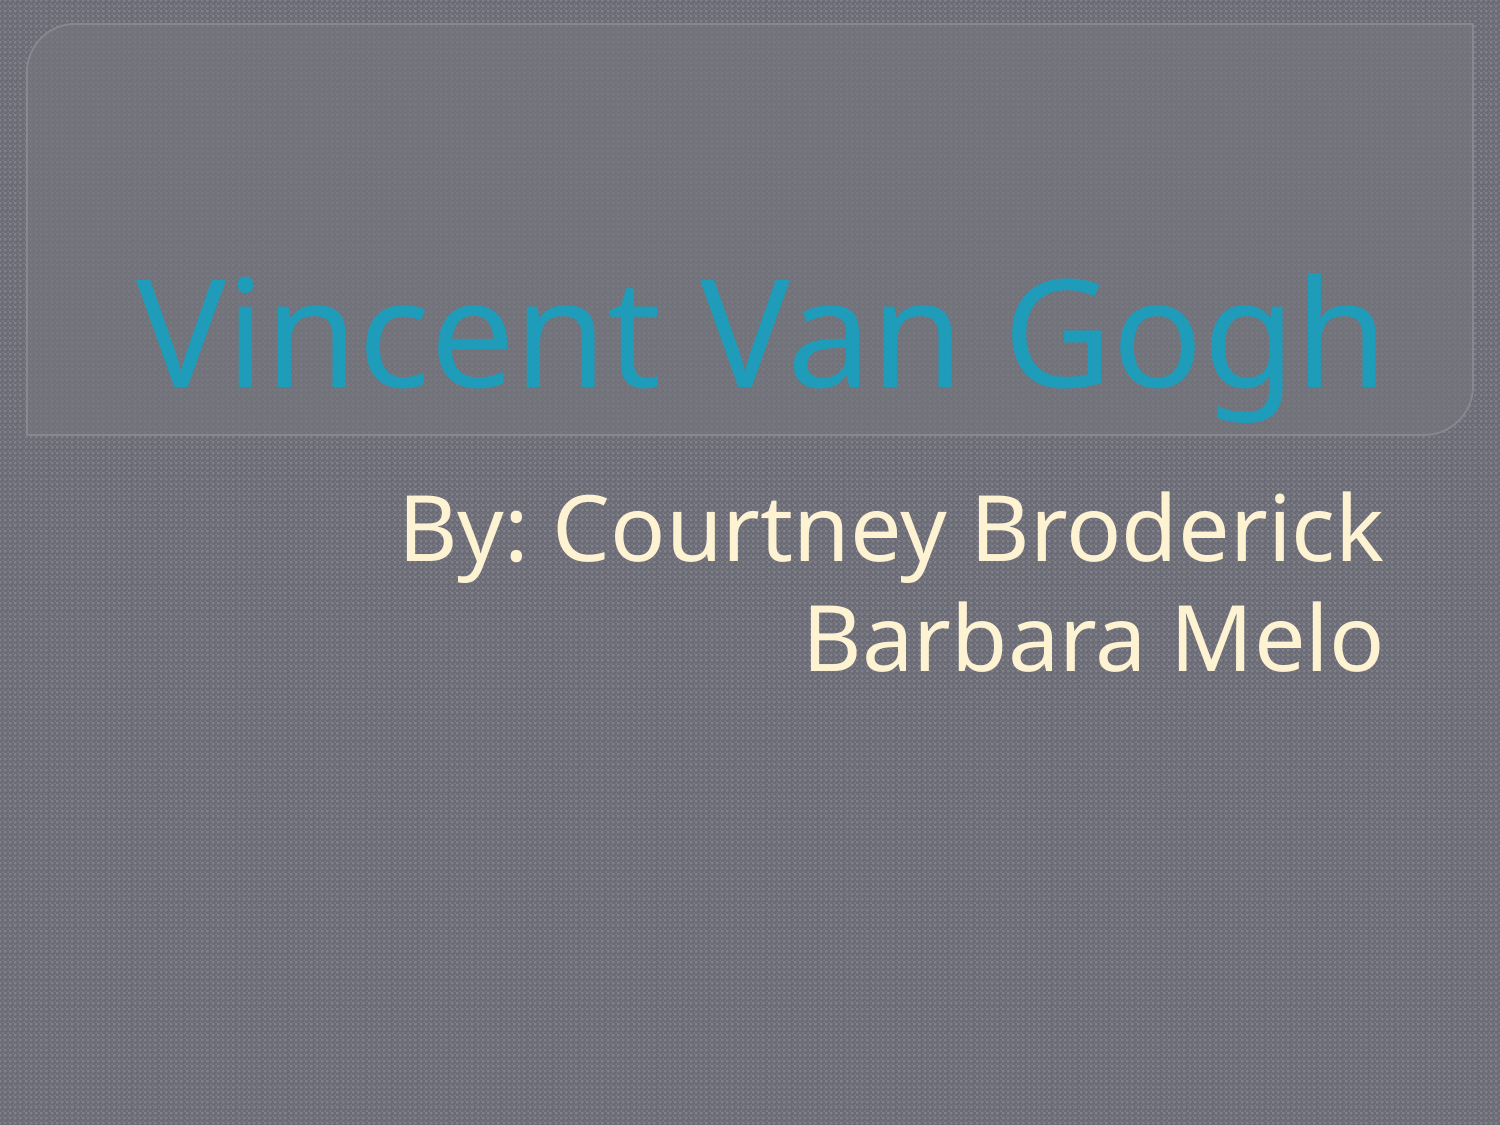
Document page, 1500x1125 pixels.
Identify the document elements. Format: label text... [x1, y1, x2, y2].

subtitle By: Courtney Broderick Barbara Melo [350, 462, 1427, 750]
title Vincent Van Gogh [76, 62, 1427, 425]
